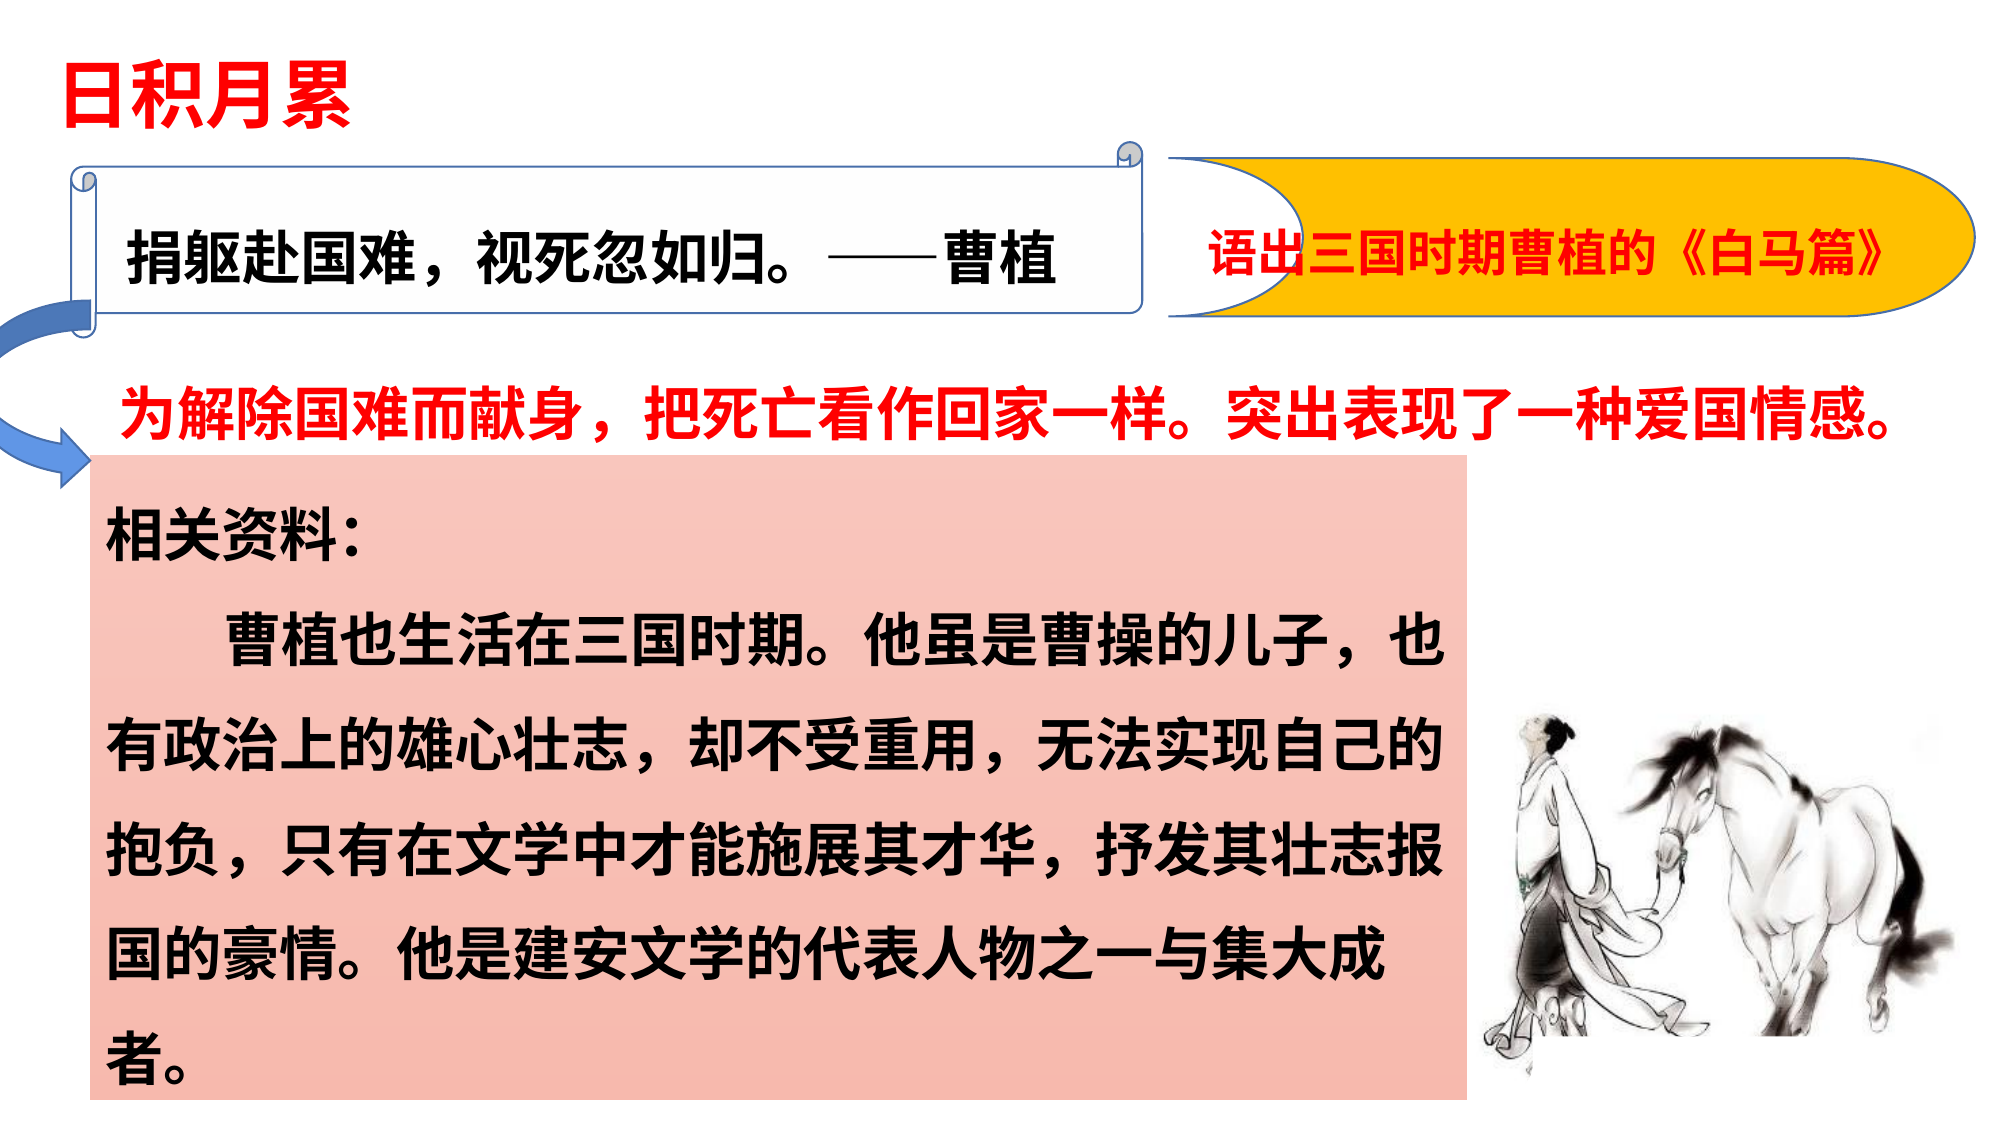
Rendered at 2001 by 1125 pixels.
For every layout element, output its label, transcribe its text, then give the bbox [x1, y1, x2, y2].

text_box [70, 141, 1144, 339]
text_box [1168, 290, 1943, 318]
text_box 语出三国时期曹植的《白马篇》 [1124, 184, 1975, 290]
text_box 捐躯赴国难，视死忽如归。——曹植 [111, 179, 1112, 299]
text_box [0, 417, 92, 490]
text_box 日积月累 [41, 40, 371, 146]
text_box [1168, 157, 1942, 184]
text_box 为解除国难而献身，把死亡看作回家一样。突出表现了一种爱国情感。 [104, 334, 1904, 455]
picture [1476, 642, 1975, 1093]
text_box 相关资料： 曹植也生活在三国时期。他虽是曹操的儿子，也有政治上的雄心壮志，却不受重用，无法实现自己的抱负，只有在文学中才能施展其才华，抒发其壮志报国的豪情。他是建安文学的代表人物之一与集大成者。 [90, 455, 1467, 1100]
text_box [0, 299, 92, 359]
